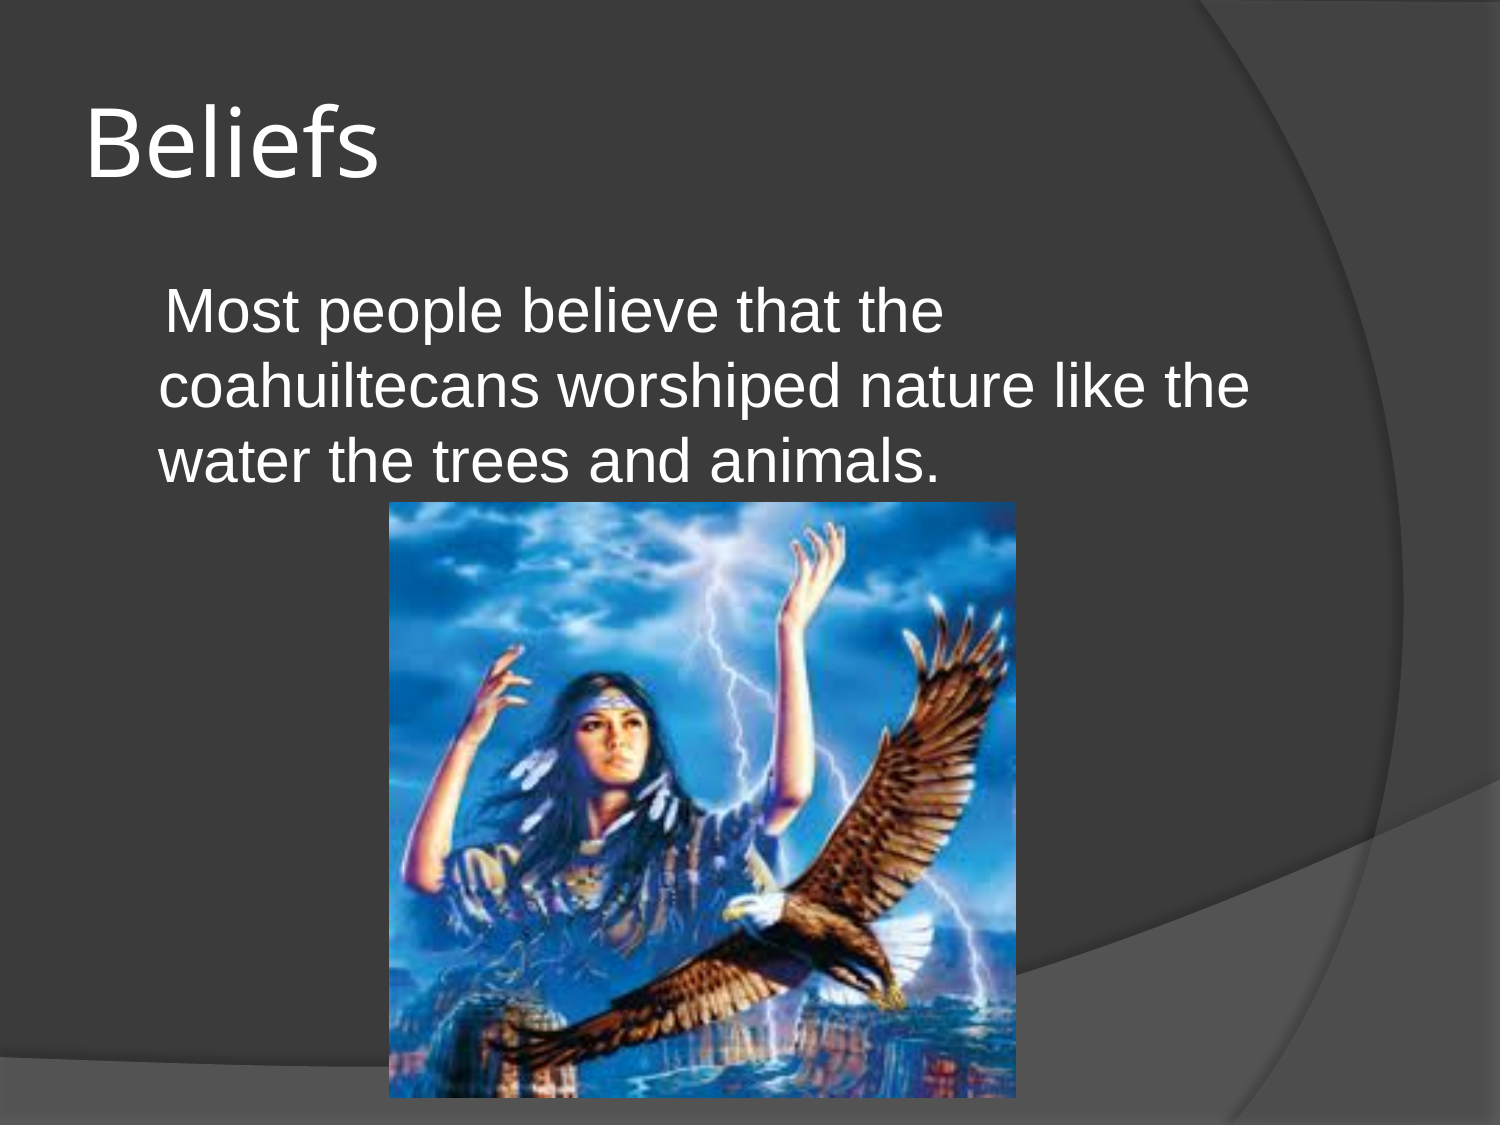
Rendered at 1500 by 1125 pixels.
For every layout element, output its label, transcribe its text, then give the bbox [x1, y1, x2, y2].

title Beliefs [75, 45, 1300, 233]
list Most people believe that the coahuiltecans worshiped nature like the water the trees and animals. [75, 262, 1300, 1005]
picture [389, 501, 1016, 1099]
